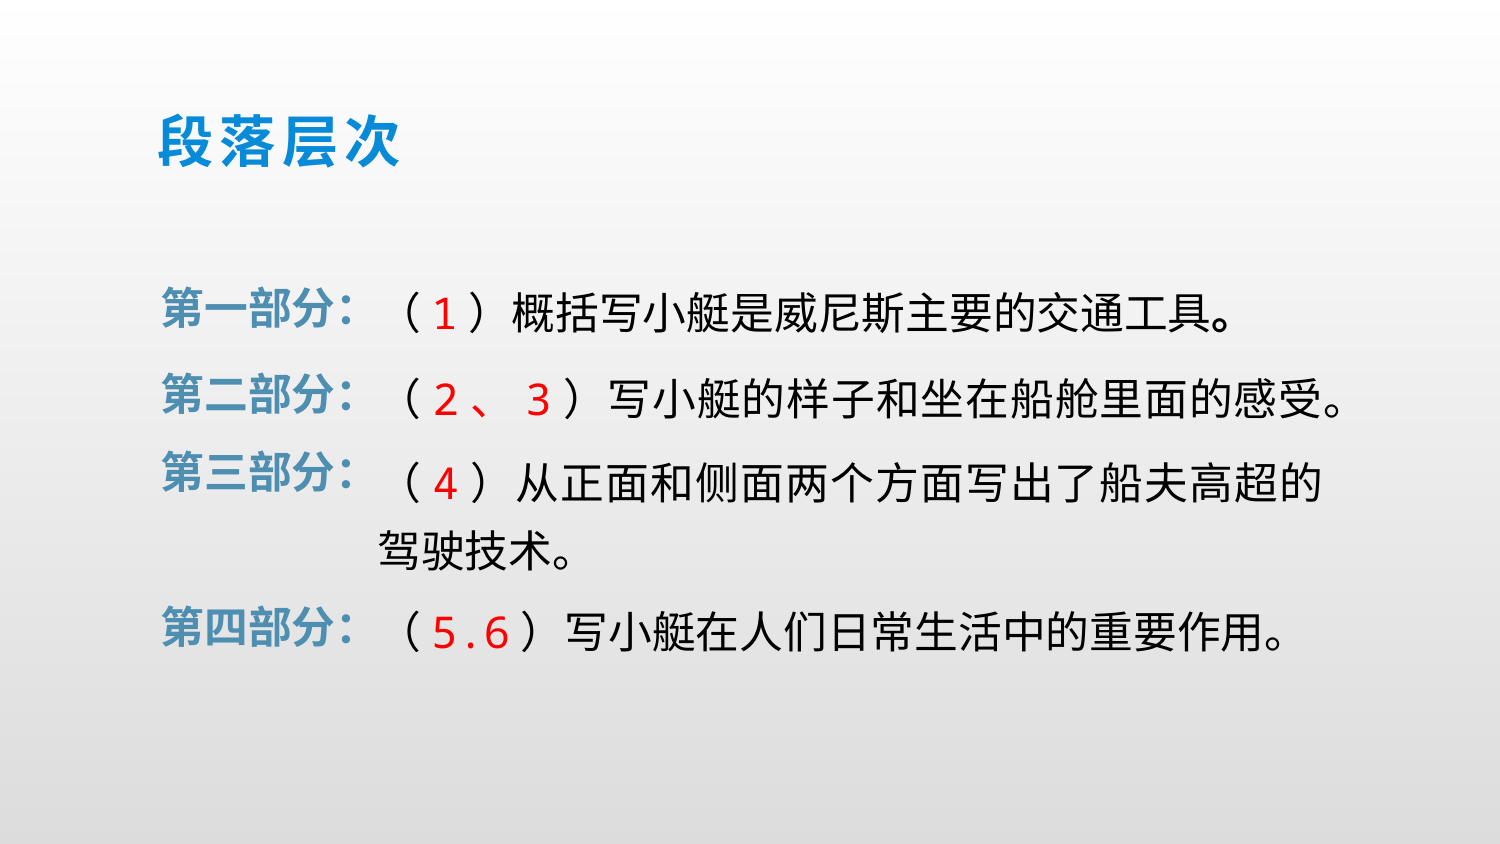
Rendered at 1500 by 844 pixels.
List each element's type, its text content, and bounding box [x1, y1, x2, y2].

text_box 段落层次 [146, 100, 426, 180]
text_box （1）概括写小艇是威尼斯主要的交通工具。 [365, 269, 1395, 344]
text_box 第一部分： [149, 275, 365, 339]
text_box （2、3）写小艇的样子和坐在船舱里面的感受。 [366, 355, 1335, 430]
text_box （4）从正面和侧面两个方面写出了船夫高超的驾驶技术。 [366, 434, 1335, 582]
text_box 第三部分： [149, 439, 366, 504]
text_box 第四部分： [149, 594, 366, 659]
text_box （5.6）写小艇在人们日常生活中的重要作用。 [366, 589, 1335, 664]
text_box 第二部分： [149, 360, 366, 425]
